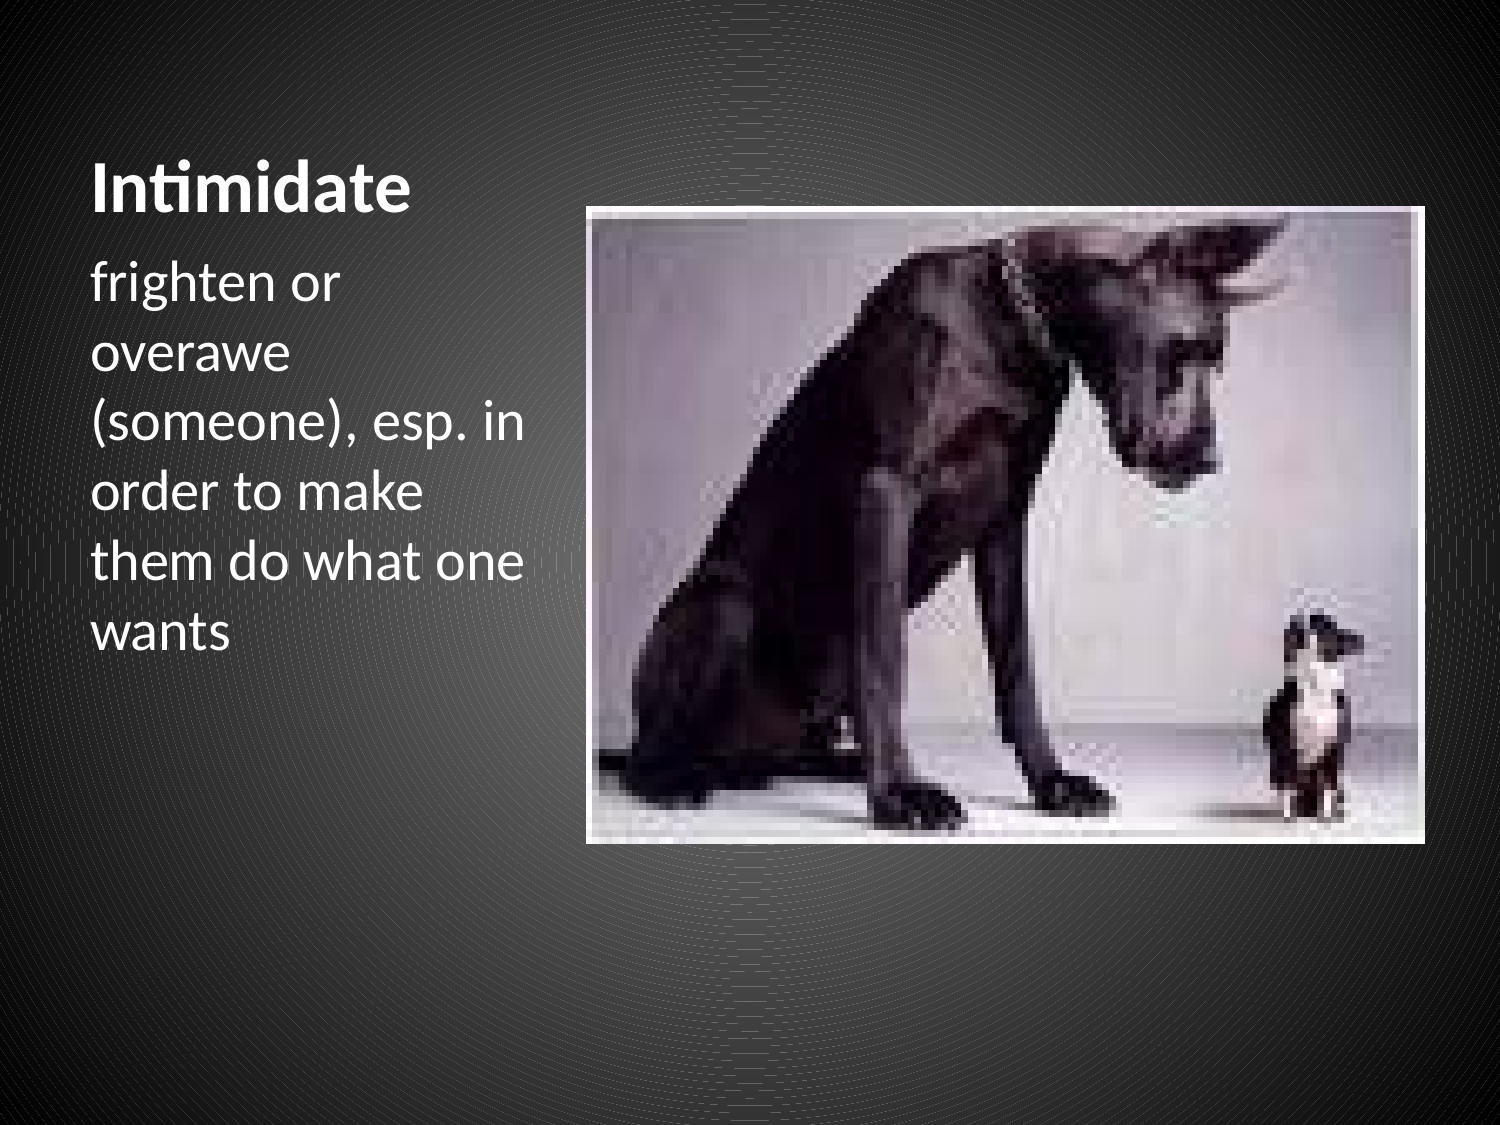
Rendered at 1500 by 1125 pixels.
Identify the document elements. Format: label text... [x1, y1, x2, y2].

title Intimidate [75, 44, 569, 235]
list frighten or overawe (someone), esp. in order to make them do what one wants [75, 235, 569, 1005]
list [586, 44, 1426, 1006]
